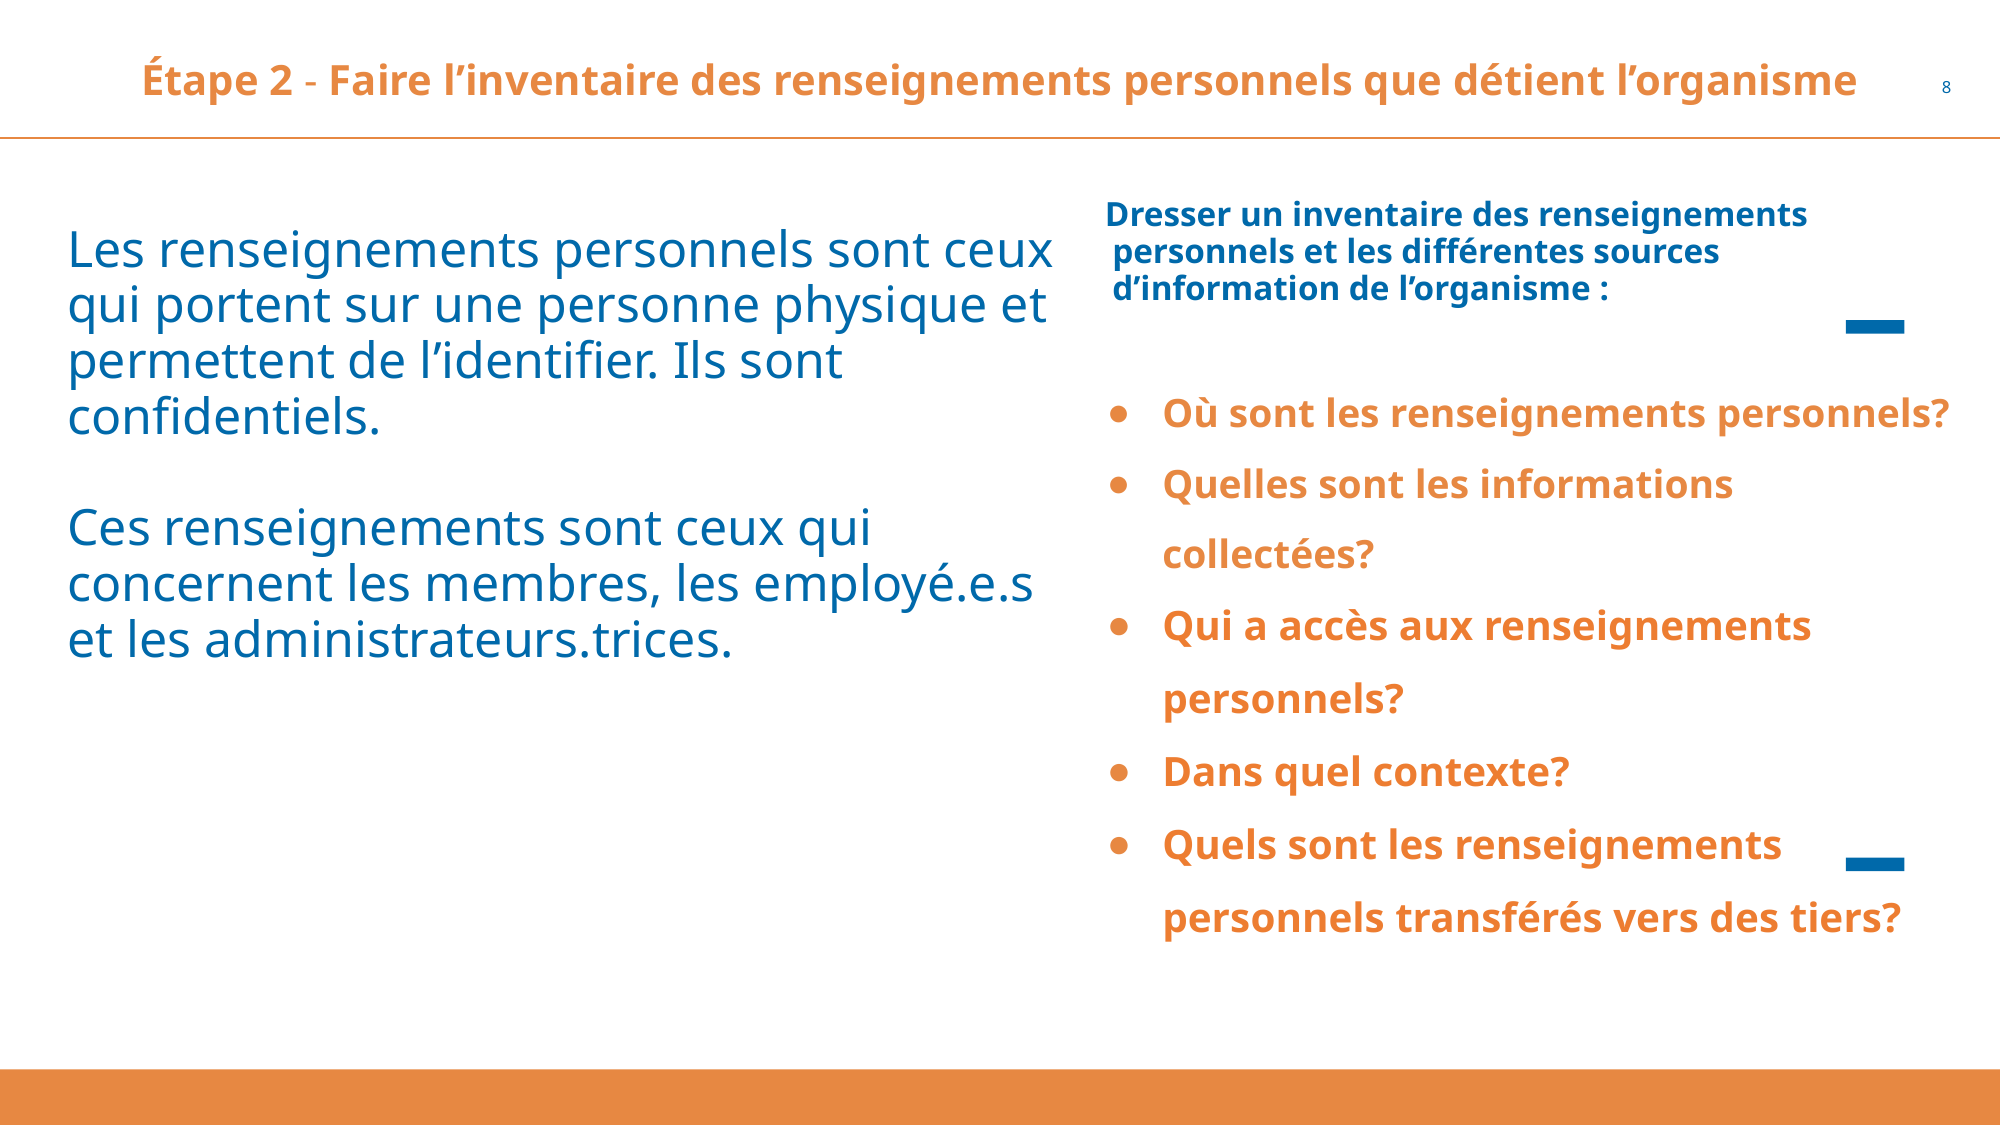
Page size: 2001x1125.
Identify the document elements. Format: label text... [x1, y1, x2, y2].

text_box Dresser un inventaire des renseignements personnels et les différentes sources d’information de l’organisme : [1046, 181, 1967, 326]
slide_number 8 [1889, 67, 1967, 109]
title Étape 2 - Faire l’inventaire des renseignements personnels que détient l’organisme [95, 31, 1905, 112]
list Où sont les renseignements personnels? Quelles sont les informations collectées? Qui a accès aux renseignements personnels? Dans quel contexte? Quels sont les renseignements personnels transférés vers des tiers? [1075, 358, 1968, 1002]
list Les renseignements personnels sont ceux qui portent sur une personne physique et permettent de l’identifier. Ils sont confidentiels. Ces renseignements sont ceux qui concernent les membres, les employé.e.s et les administrateurs.trices. [52, 215, 1076, 1014]
